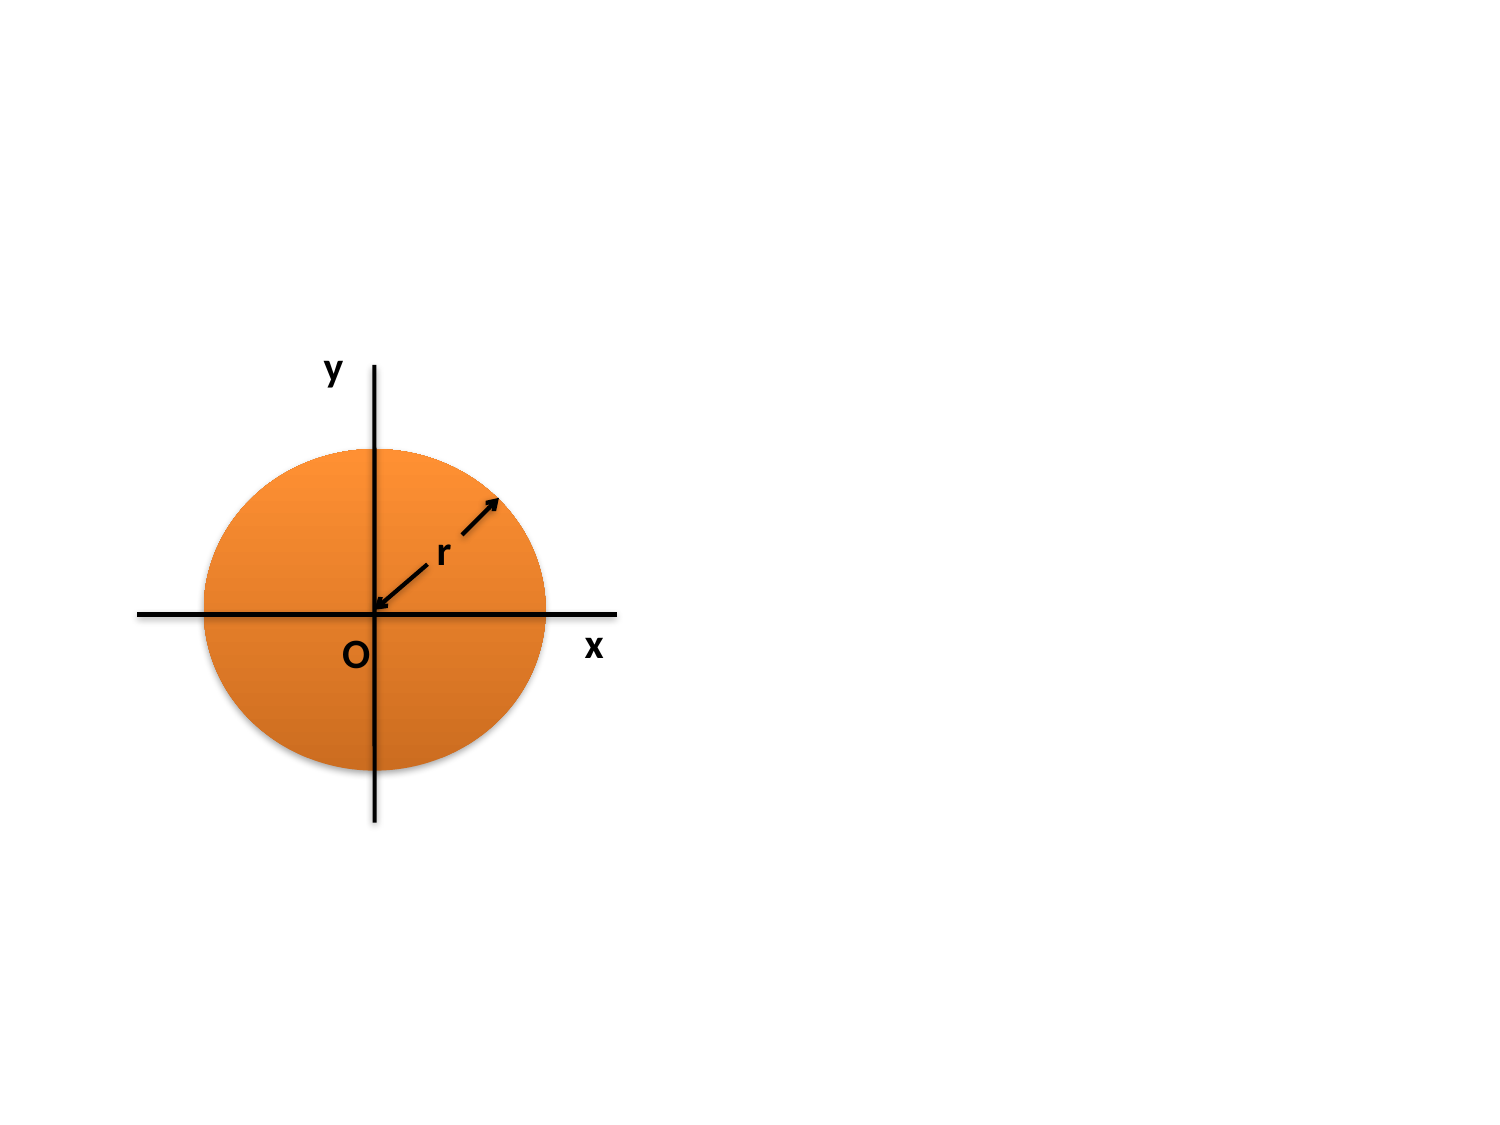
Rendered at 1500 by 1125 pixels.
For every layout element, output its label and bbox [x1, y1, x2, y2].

text_box [136, 331, 665, 823]
